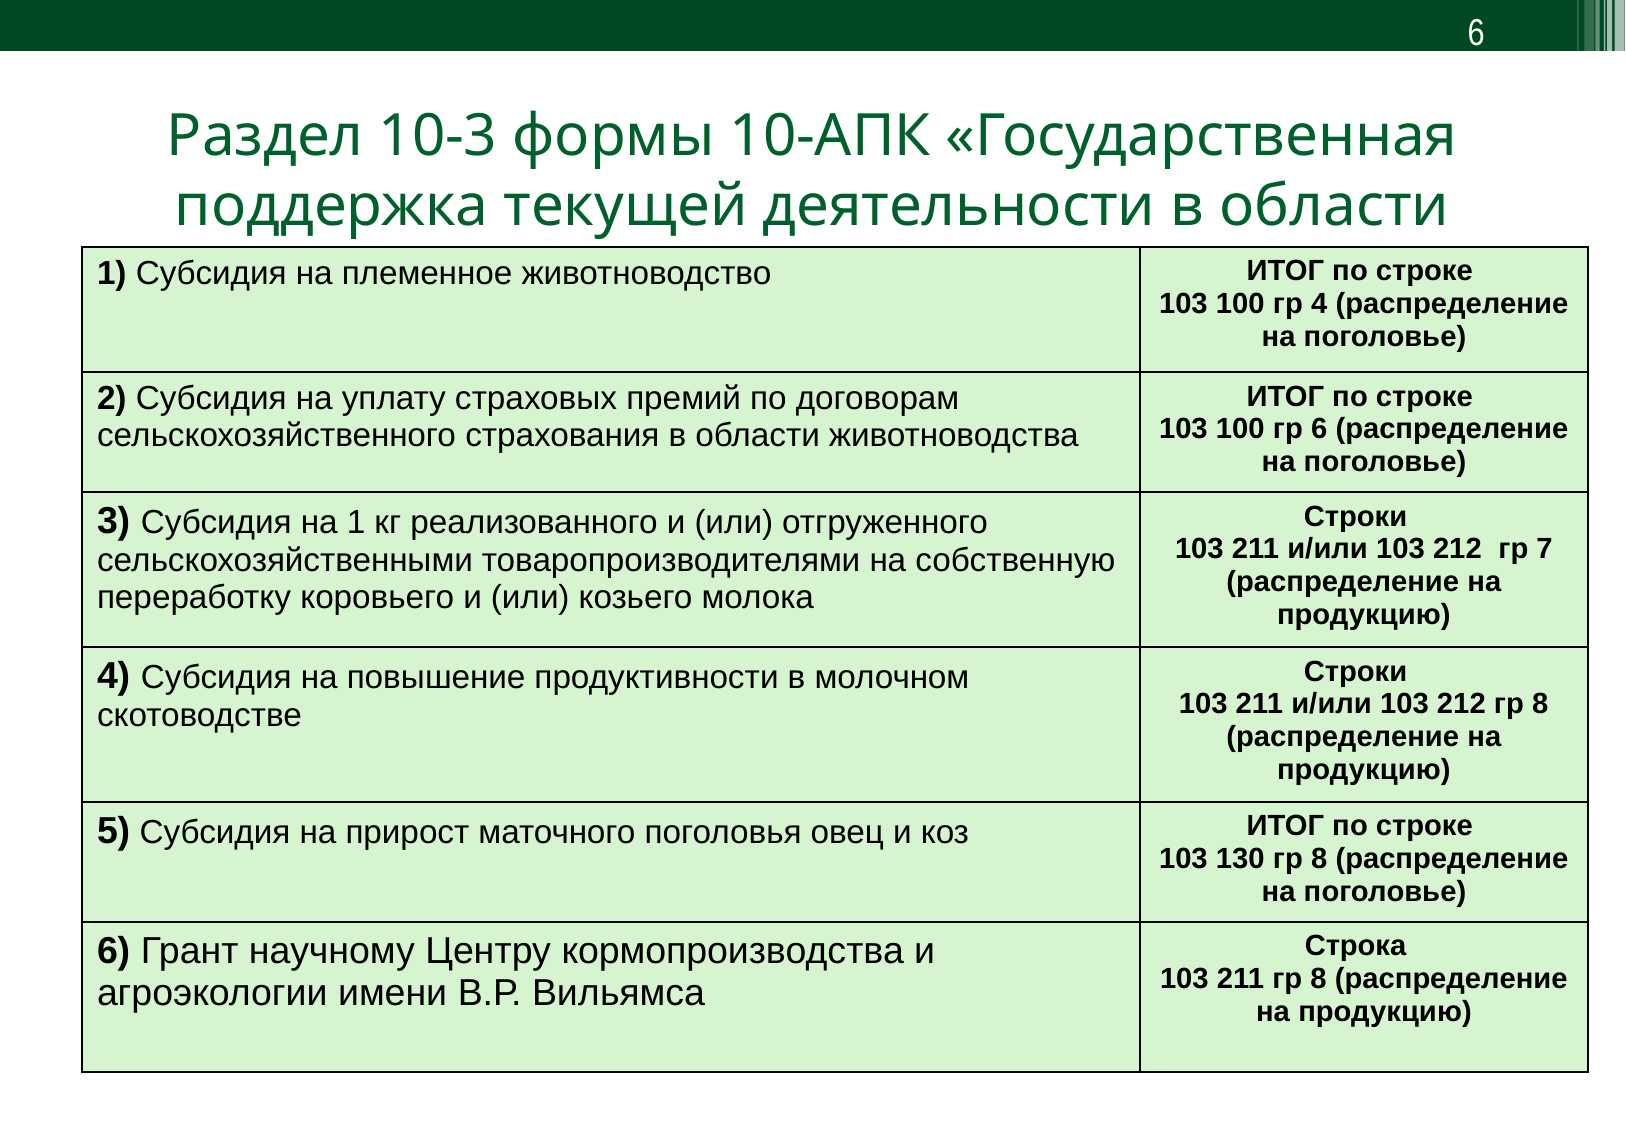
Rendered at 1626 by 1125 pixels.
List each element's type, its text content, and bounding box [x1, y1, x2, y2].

text_box Раздел 10-3 формы 10-АПК «Государственная поддержка текущей деятельности в области животноводства» [0, 90, 1625, 315]
table_cell 2) Субсидия на уплату страховых премий по договорам сельскохозяйственного страхования в области животноводства [83, 373, 1139, 491]
slide_number 6 [1452, 0, 1588, 61]
table_cell 3) Субсидия на 1 кг реализованного и (или) отгруженного сельскохозяйственными товаропроизводителями на собственную переработку коровьего и (или) козьего молока [83, 493, 1139, 646]
table_header ИТОГ по строке 103 100 гр 4 (распределение на поголовье) [1141, 248, 1587, 371]
table_cell ИТОГ по строке 103 130 гр 8 (распределение на поголовье) [1141, 803, 1587, 921]
table_cell ИТОГ по строке 103 100 гр 6 (распределение на поголовье) [1141, 373, 1587, 491]
table_cell 4) Субсидия на повышение продуктивности в молочном скотоводстве [83, 648, 1139, 801]
table_cell Строки 103 211 и/или 103 212 гр 7 (распределение на продукцию) [1141, 493, 1587, 646]
table_cell 6) Грант научному Центру кормопроизводства и агроэкологии имени В.Р. Вильямса [83, 923, 1139, 1071]
table_header 1) Субсидия на племенное животноводство [83, 248, 1139, 371]
table_cell Строки 103 211 и/или 103 212 гр 8 (распределение на продукцию) [1141, 648, 1587, 801]
table_cell 5) Субсидия на прирост маточного поголовья овец и коз [83, 803, 1139, 921]
table_cell Строка 103 211 гр 8 (распределение на продукцию) [1141, 923, 1587, 1071]
